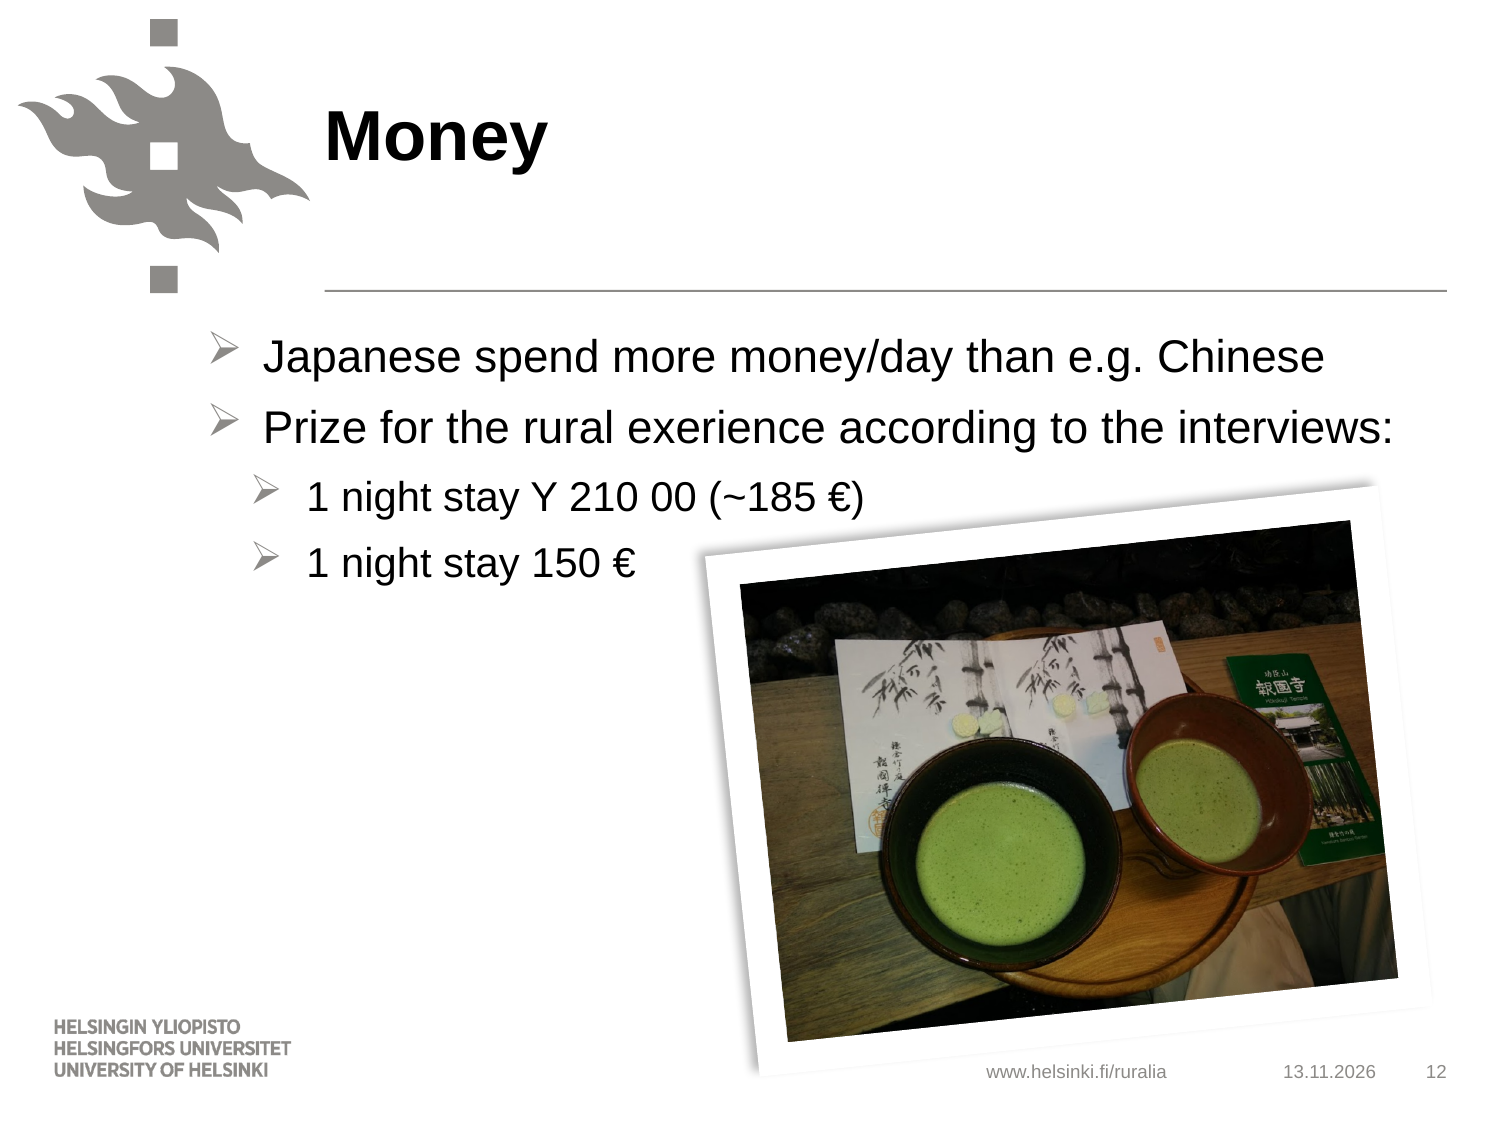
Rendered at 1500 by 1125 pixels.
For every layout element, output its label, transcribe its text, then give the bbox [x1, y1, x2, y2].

slide_number 12 [1376, 1011, 1447, 1083]
title Money [324, 90, 1447, 279]
picture [53, 1017, 292, 1079]
list Japanese spend more money/day than e.g. Chinese Prize for the rural exerience according to the interviews: 1 night stay Y 210 00 (~185 €) 1 night stay 150 € [206, 326, 1447, 988]
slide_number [1230, 1020, 1376, 1083]
picture [741, 521, 1398, 1042]
